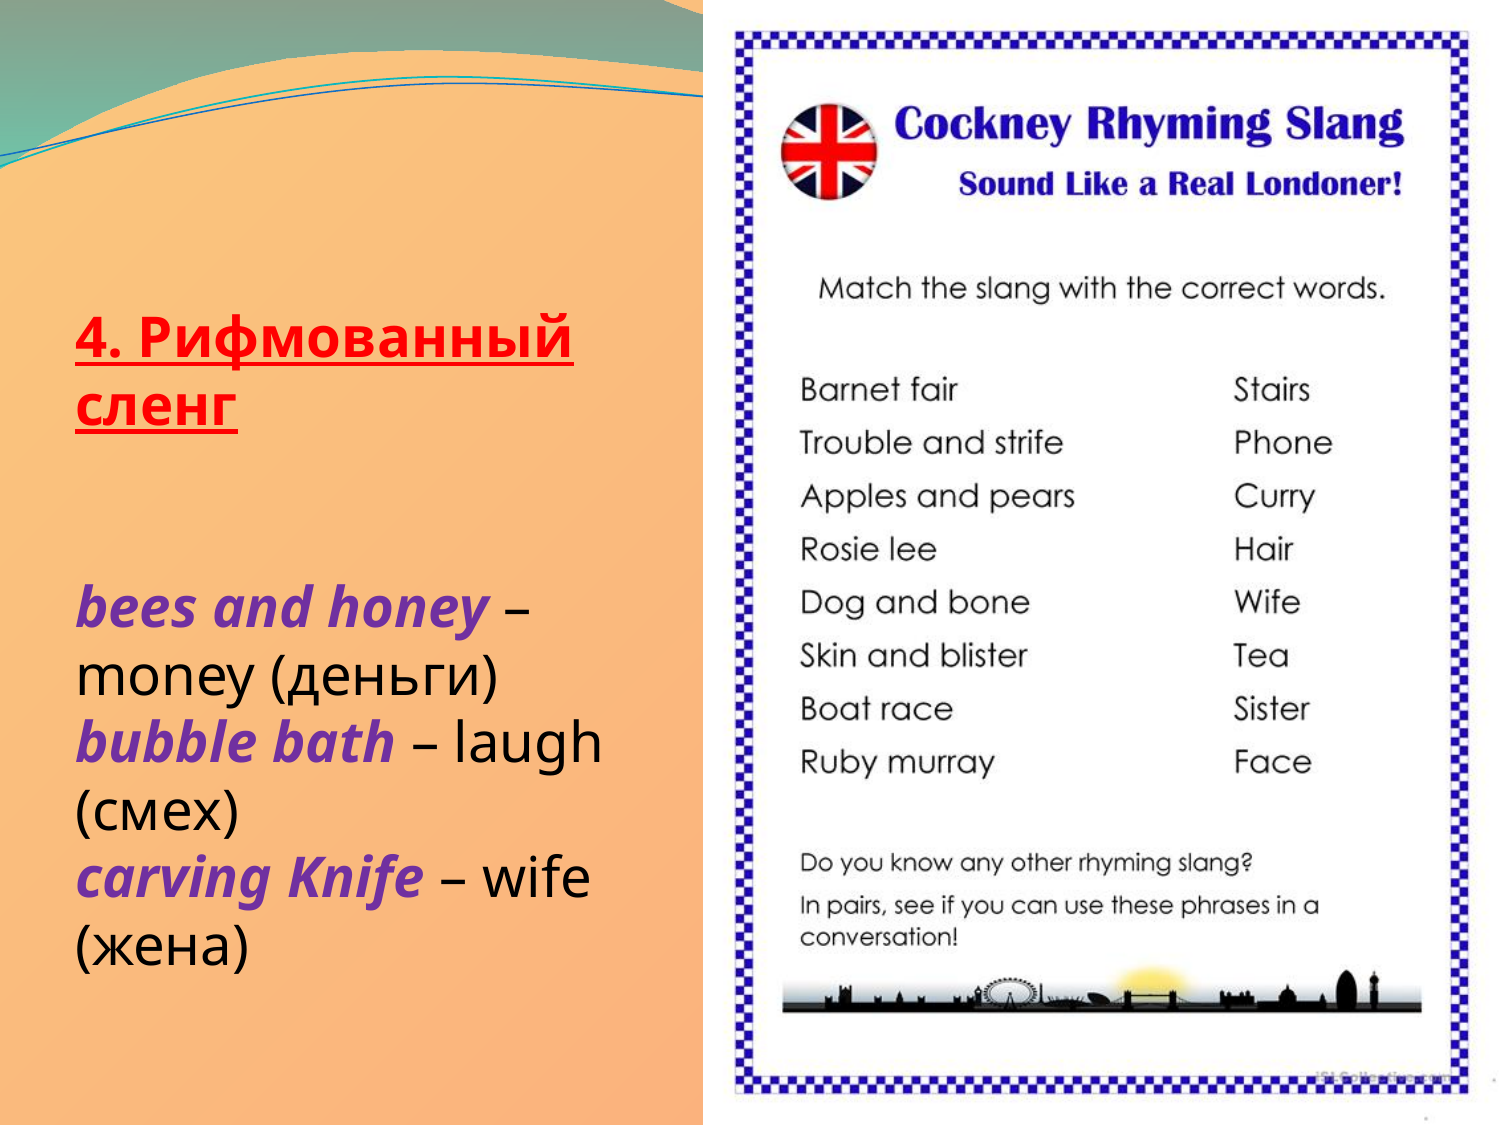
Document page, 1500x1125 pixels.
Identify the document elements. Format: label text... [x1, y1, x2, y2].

picture [702, 0, 1500, 1125]
title 4. Рифмованный сленг bees and honey – money (деньги) bubble bath – laugh (смех) carving Knife – wife (жена) [75, 115, 692, 1102]
